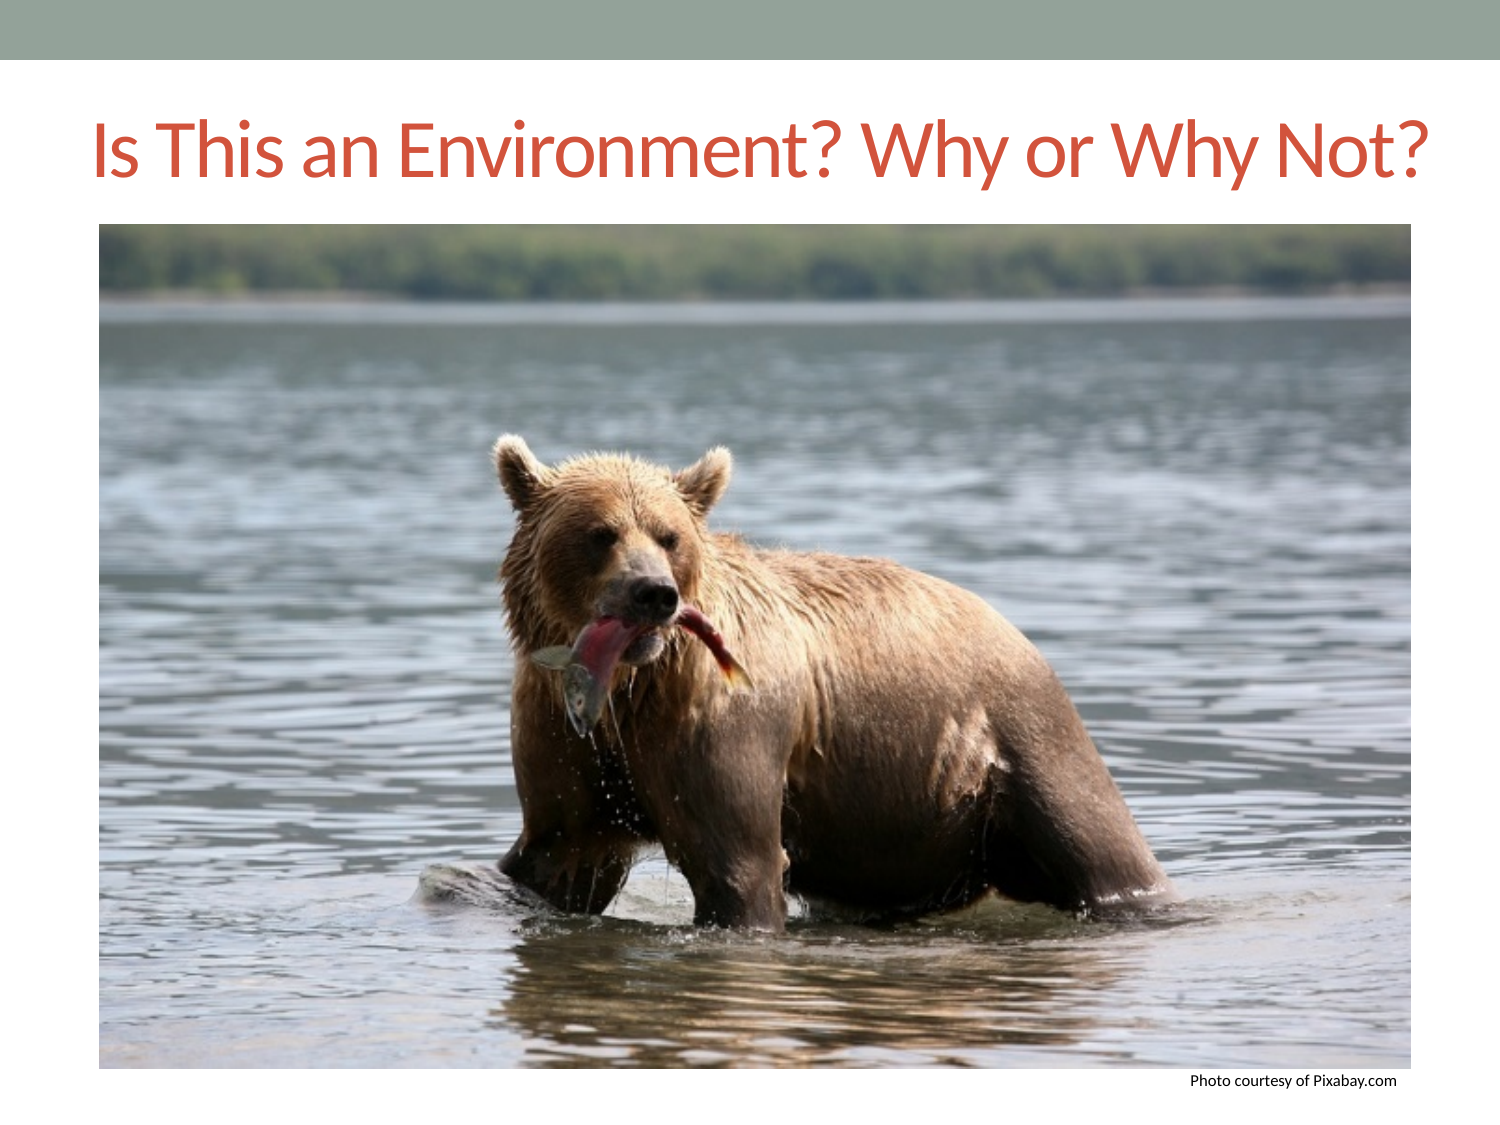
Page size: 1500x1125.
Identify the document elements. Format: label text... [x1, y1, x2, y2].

title Is This an Environment? Why or Why Not? [75, 62, 1450, 225]
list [99, 224, 1411, 1069]
text_box Photo courtesy of Pixabay.com [974, 1076, 1413, 1098]
